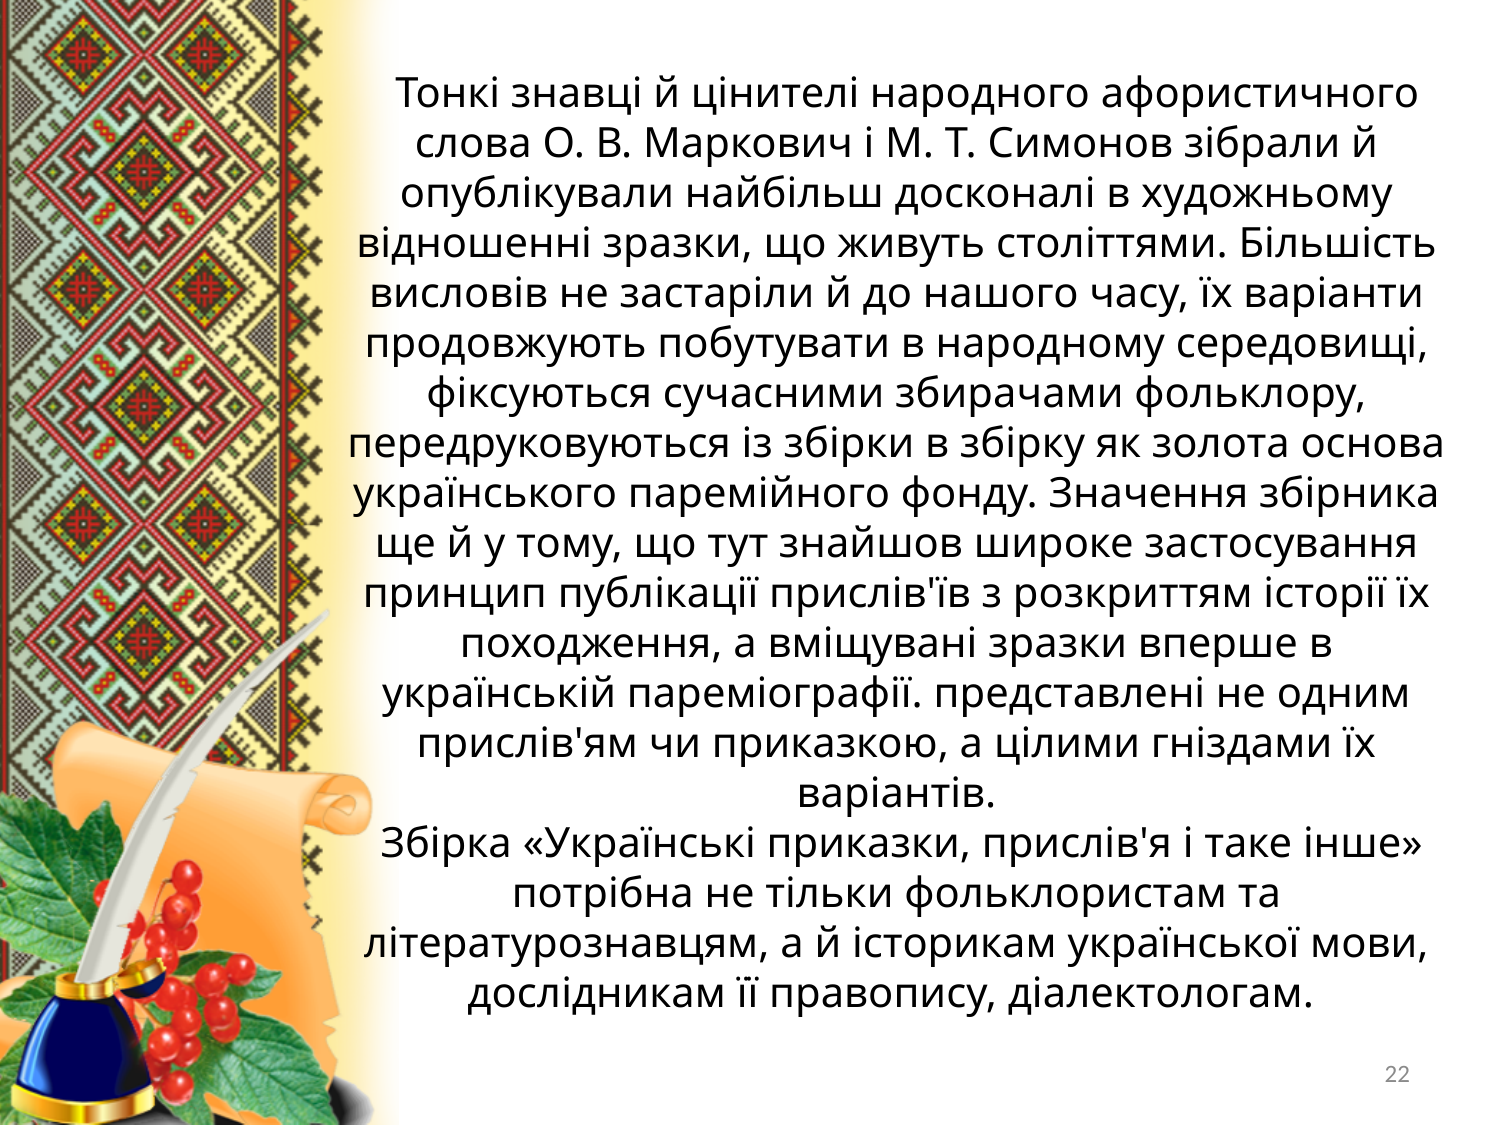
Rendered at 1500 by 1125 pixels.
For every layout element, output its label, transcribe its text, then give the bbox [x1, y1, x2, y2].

slide_number 22 [1074, 1042, 1425, 1103]
text_box Тонкі знавці й цінителі народного афористичного слова О. В. Маркович і М. Т. Симонов зібрали й опублікували найбільш досконалі в художньому відношенні зразки, що живуть століттями. Більшість висловів не застаріли й до нашого часу, їх варіанти продовжують побутувати в народному середовищі, фіксуються сучасними збирачами фольклору, передруковуються із збірки в збірку як золота основа українського паремійного фонду. Значення збірника ще й у тому, що тут знайшов широке застосування принцип публікації прислів'їв з розкриттям історії їх походження, а вміщувані зразки вперше в українській пареміографії. представлені не одним прислів'ям чи приказкою, а цілими гніздами їх варіантів. Збірка «Українські приказки, прислів'я і таке інше» потрібна не тільки фольклористам та літературознавцям, а й історикам української мови, дослідникам її правопису, діалектологам. [402, 58, 1465, 1024]
picture [0, 0, 399, 1125]
